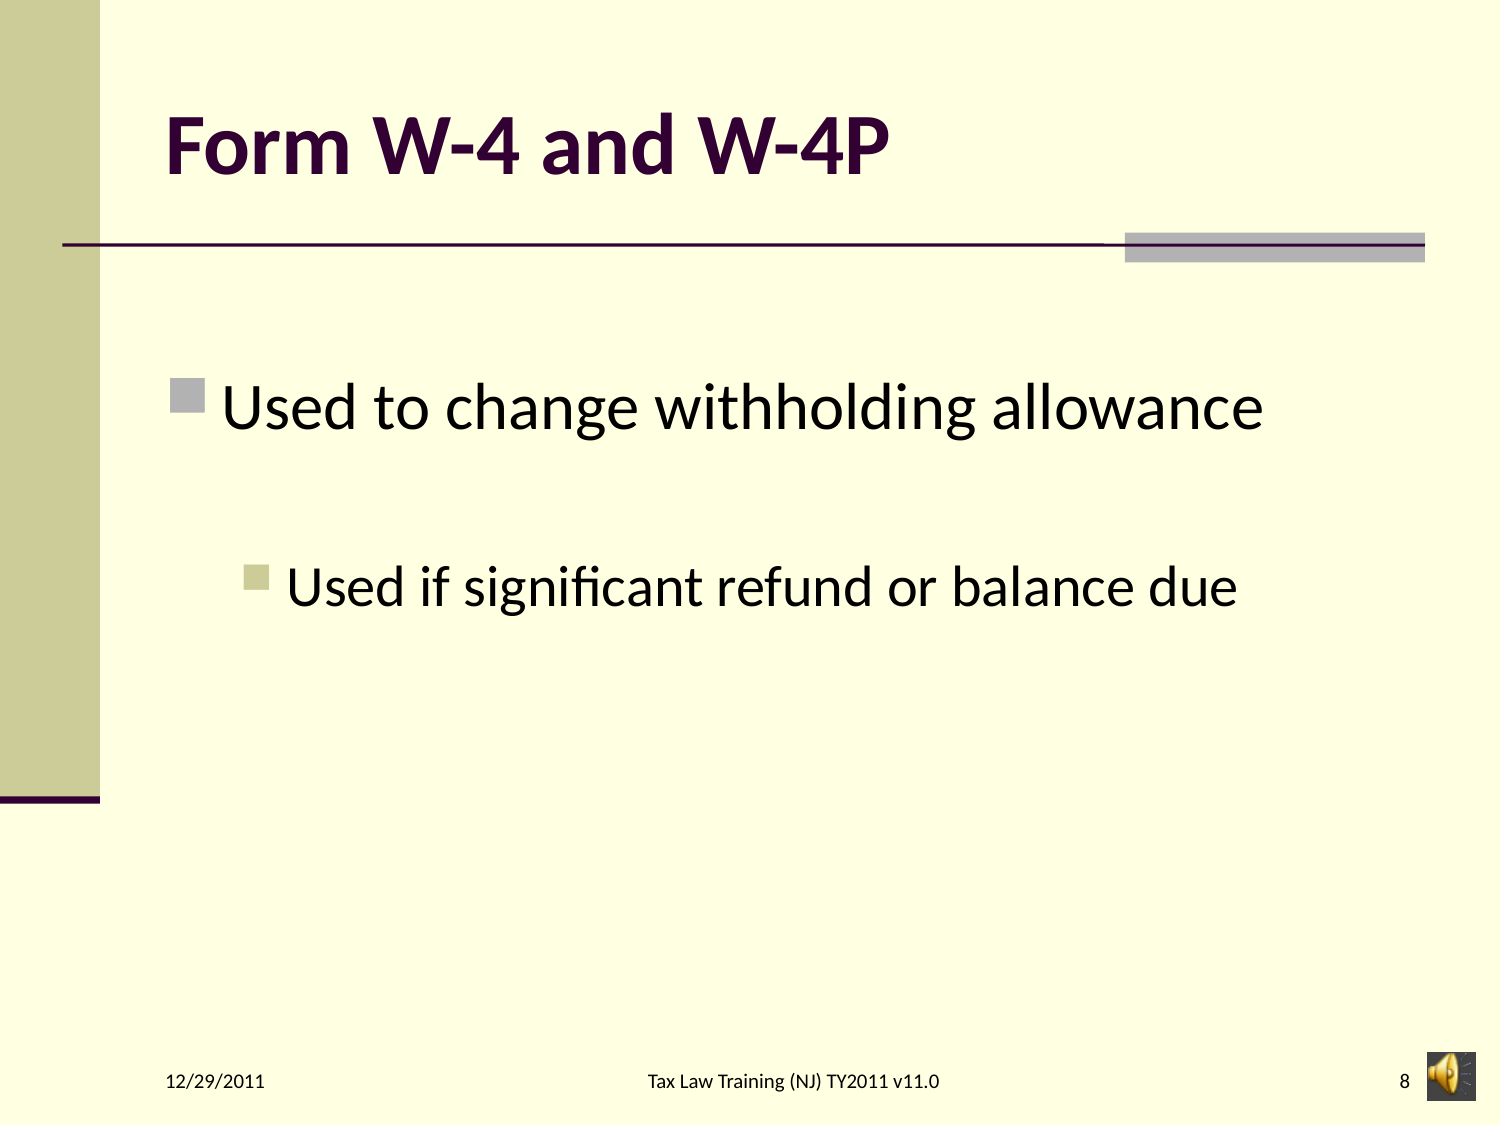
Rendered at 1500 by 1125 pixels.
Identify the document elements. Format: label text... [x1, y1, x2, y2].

title Form W-4 and W-4P [150, 45, 1425, 234]
footer Tax Law Training (NJ) TY2011 v11.0 [549, 1049, 1038, 1101]
list Used to change withholding allowance Used if significant refund or balance due [150, 262, 1425, 1038]
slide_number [149, 1050, 476, 1101]
slide_number 8 [1112, 1049, 1426, 1101]
picture [1426, 1051, 1477, 1102]
